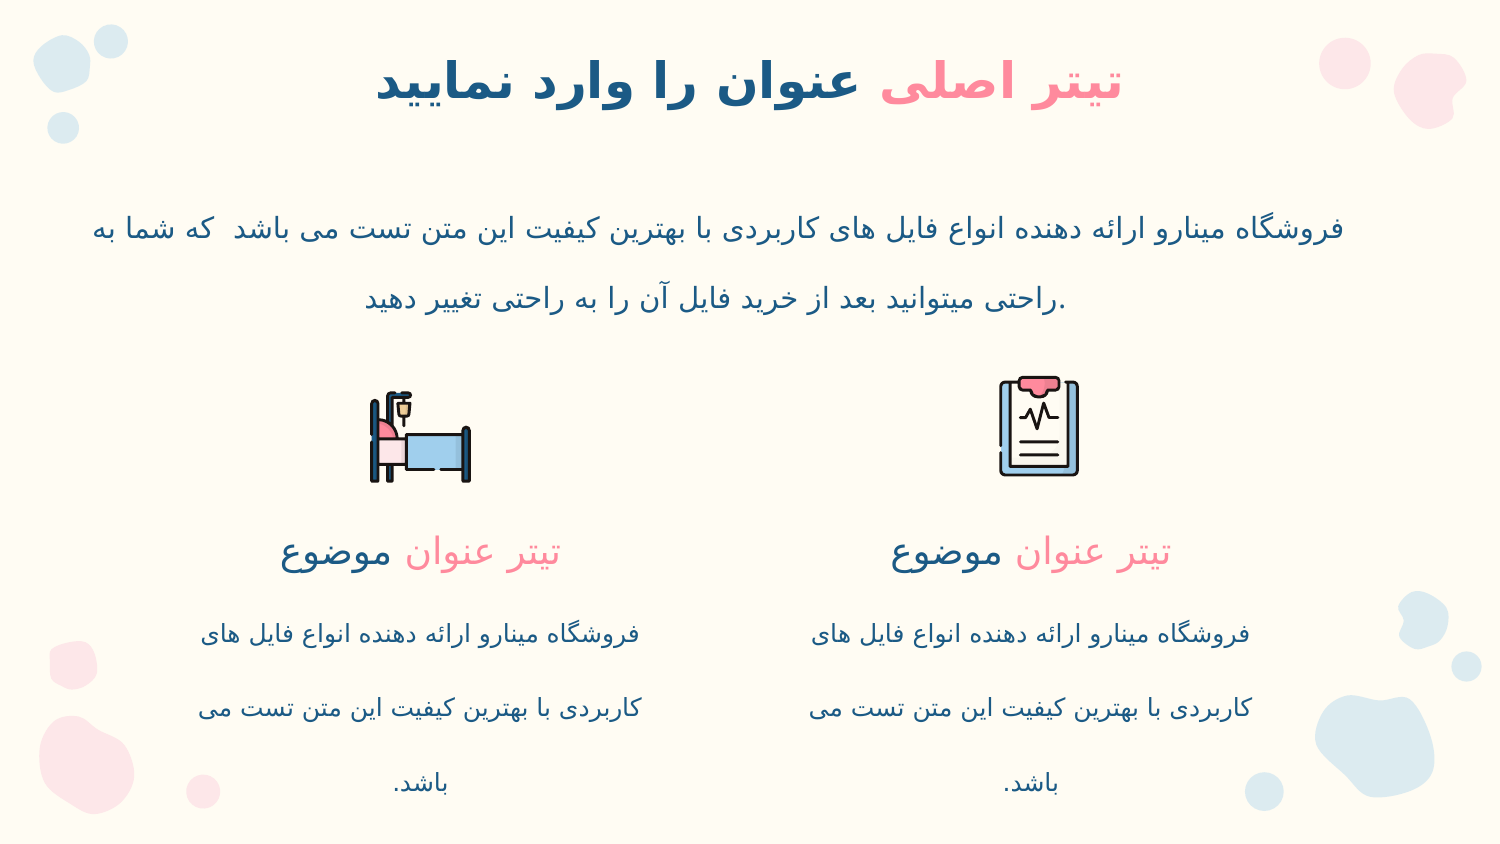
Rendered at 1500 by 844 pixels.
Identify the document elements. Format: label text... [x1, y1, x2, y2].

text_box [369, 391, 471, 483]
text_box تیتر عنوان موضوع فروشگاه مینارو ارائه دهنده انواع فایل های کاربردی با بهترین کیفیت این متن تست می باشد. [153, 452, 688, 804]
text_box تیتر عنوان موضوع فروشگاه مینارو ارائه دهنده انواع فایل های کاربردی با بهترین کیفیت این متن تست می باشد. [763, 452, 1299, 804]
text_box فروشگاه مینارو ارائه دهنده انواع فایل های کاربردی با بهترین کیفیت این متن تست می باشد که شما به راحتی میتوانید بعد از خرید فایل آن را به راحتی تغییر دهید. [59, 167, 1379, 322]
text_box تیتر اصلی عنوان را وارد نمایید [0, 11, 1500, 116]
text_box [999, 375, 1080, 477]
